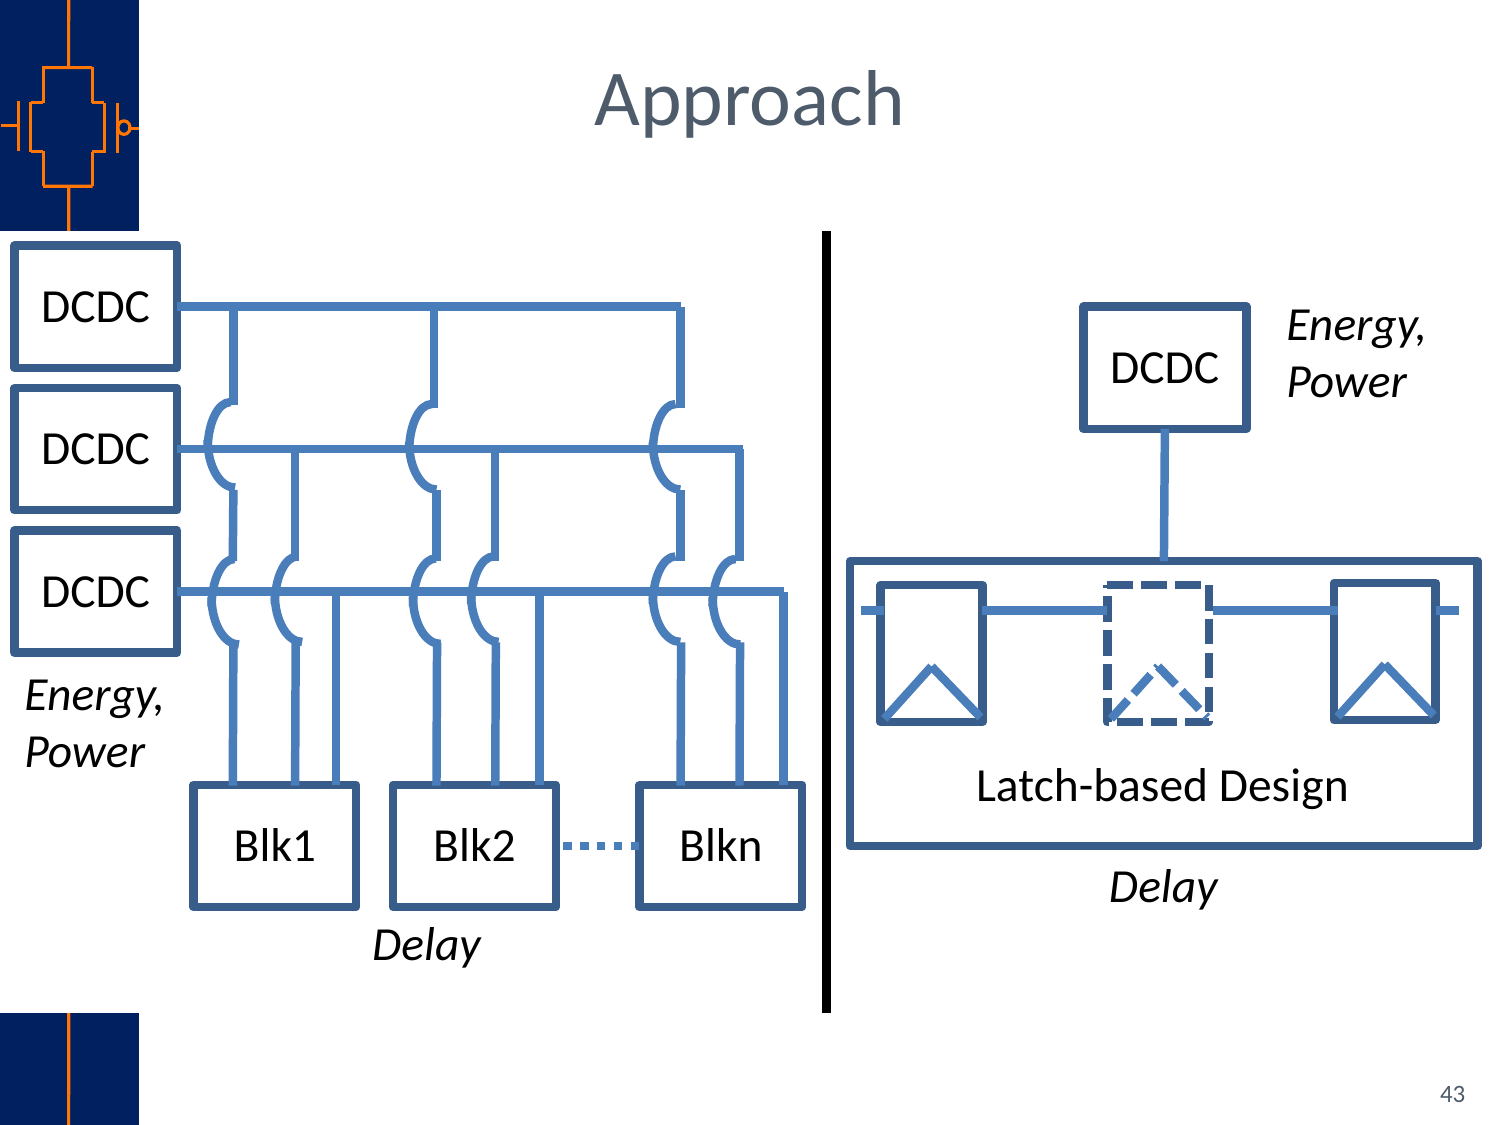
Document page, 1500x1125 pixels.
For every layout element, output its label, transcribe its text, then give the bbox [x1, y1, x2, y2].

picture [0, 231, 1490, 1013]
slide_number 43 [1425, 1062, 1488, 1123]
text_box Approach [0, 38, 1500, 149]
text_box [0, 924, 1500, 1125]
